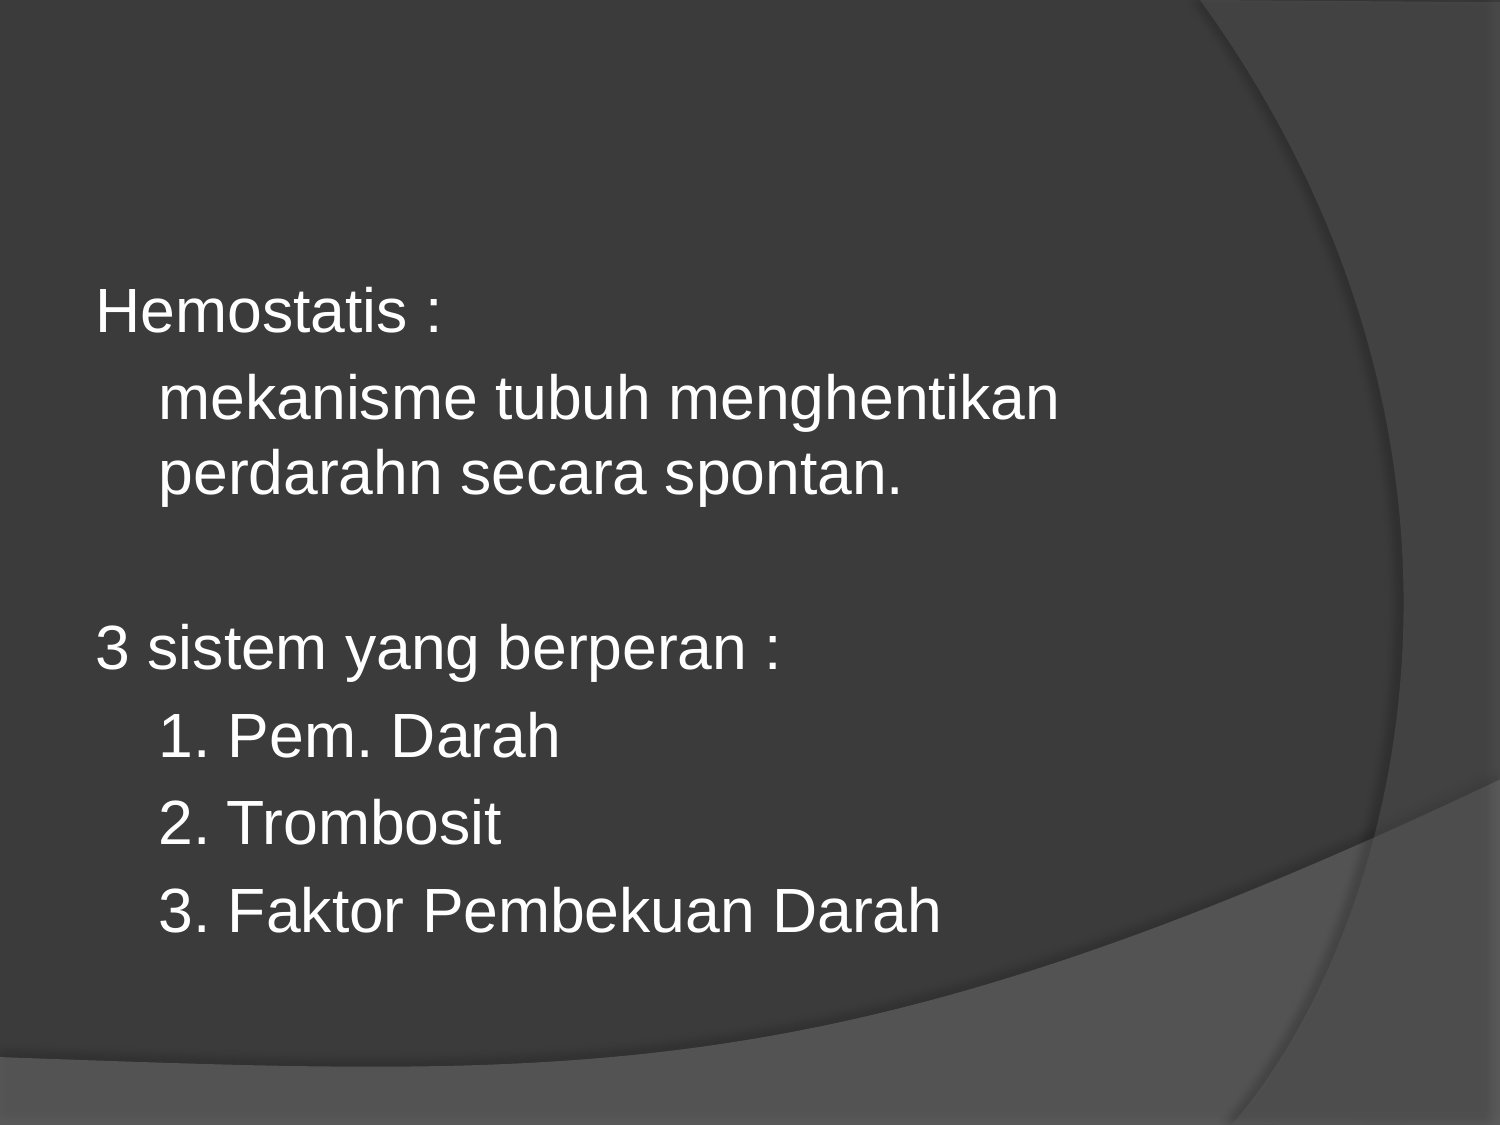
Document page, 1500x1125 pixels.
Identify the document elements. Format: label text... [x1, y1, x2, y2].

list Hemostatis : mekanisme tubuh menghentikan perdarahn secara spontan. 3 sistem yang berperan : 1. Pem. Darah 2. Trombosit 3. Faktor Pembekuan Darah [75, 262, 1300, 1005]
